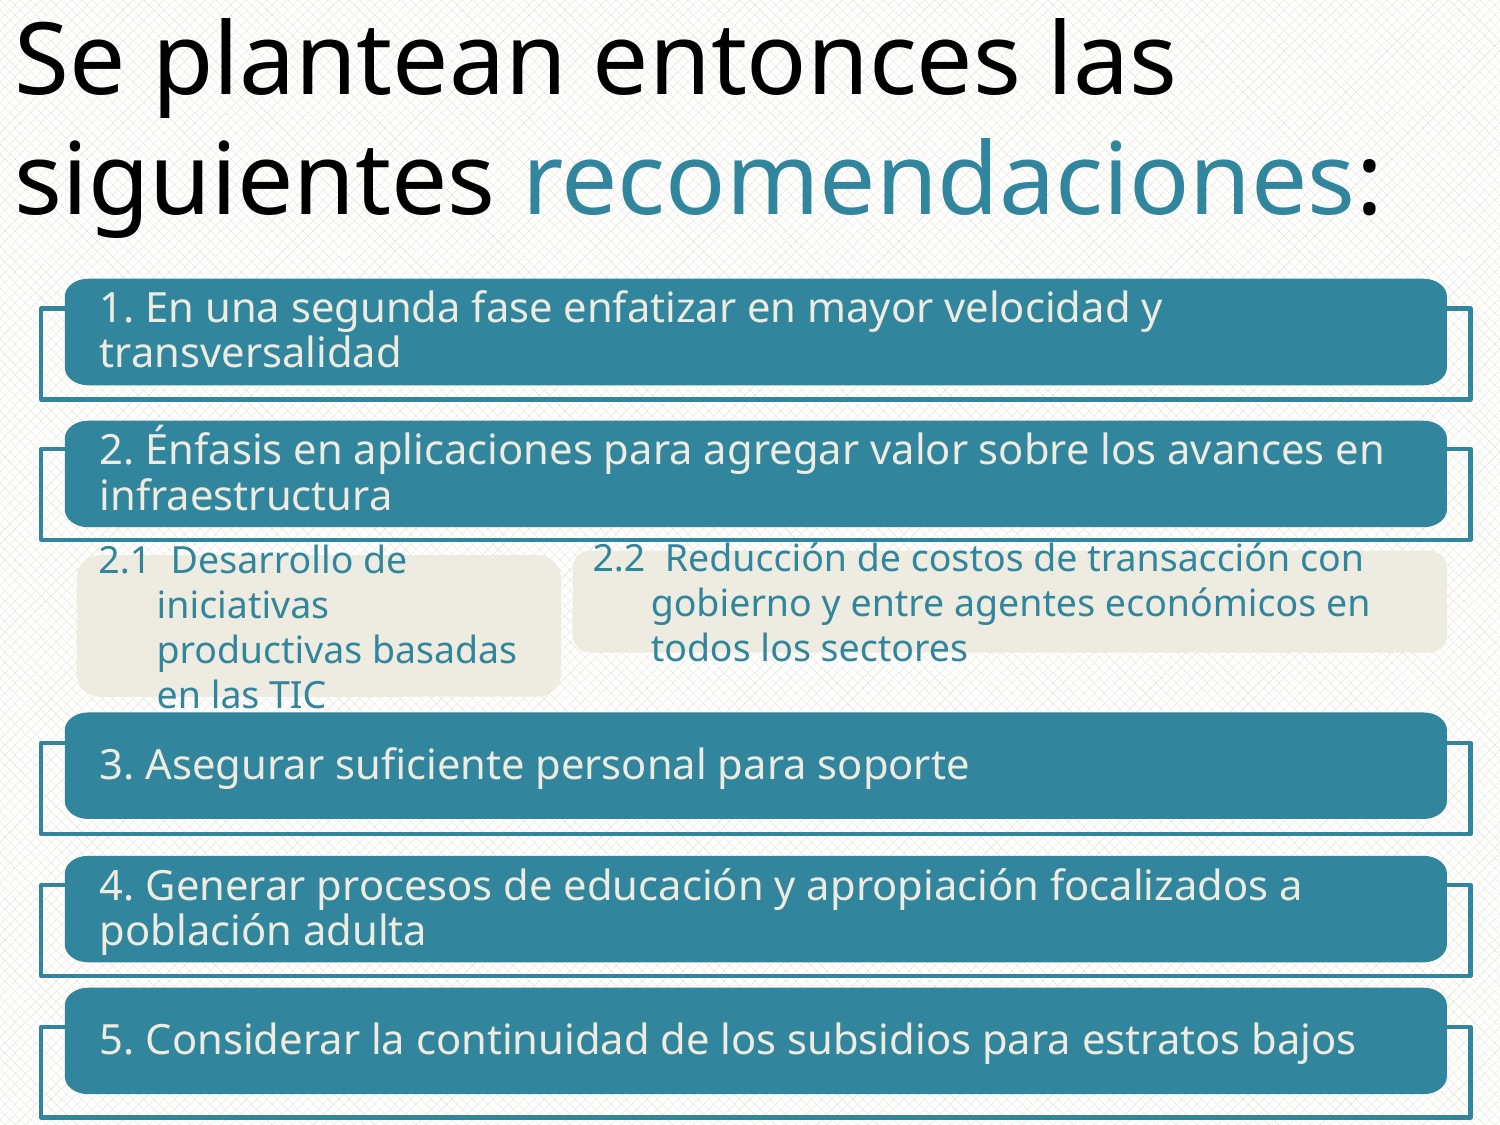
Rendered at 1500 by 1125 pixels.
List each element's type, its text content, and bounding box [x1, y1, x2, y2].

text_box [41, 278, 1471, 400]
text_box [41, 712, 1471, 835]
text_box Se plantean entonces las siguientes recomendaciones: [0, 0, 1500, 242]
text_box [41, 987, 1471, 1118]
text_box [41, 420, 1471, 541]
text_box 2.1 Desarrollo de iniciativas productivas basadas en las TIC [74, 552, 564, 699]
text_box 2.2 Reducción de costos de transacción con gobierno y entre agentes económicos en todos los sectores [570, 548, 1450, 655]
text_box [41, 855, 1471, 977]
